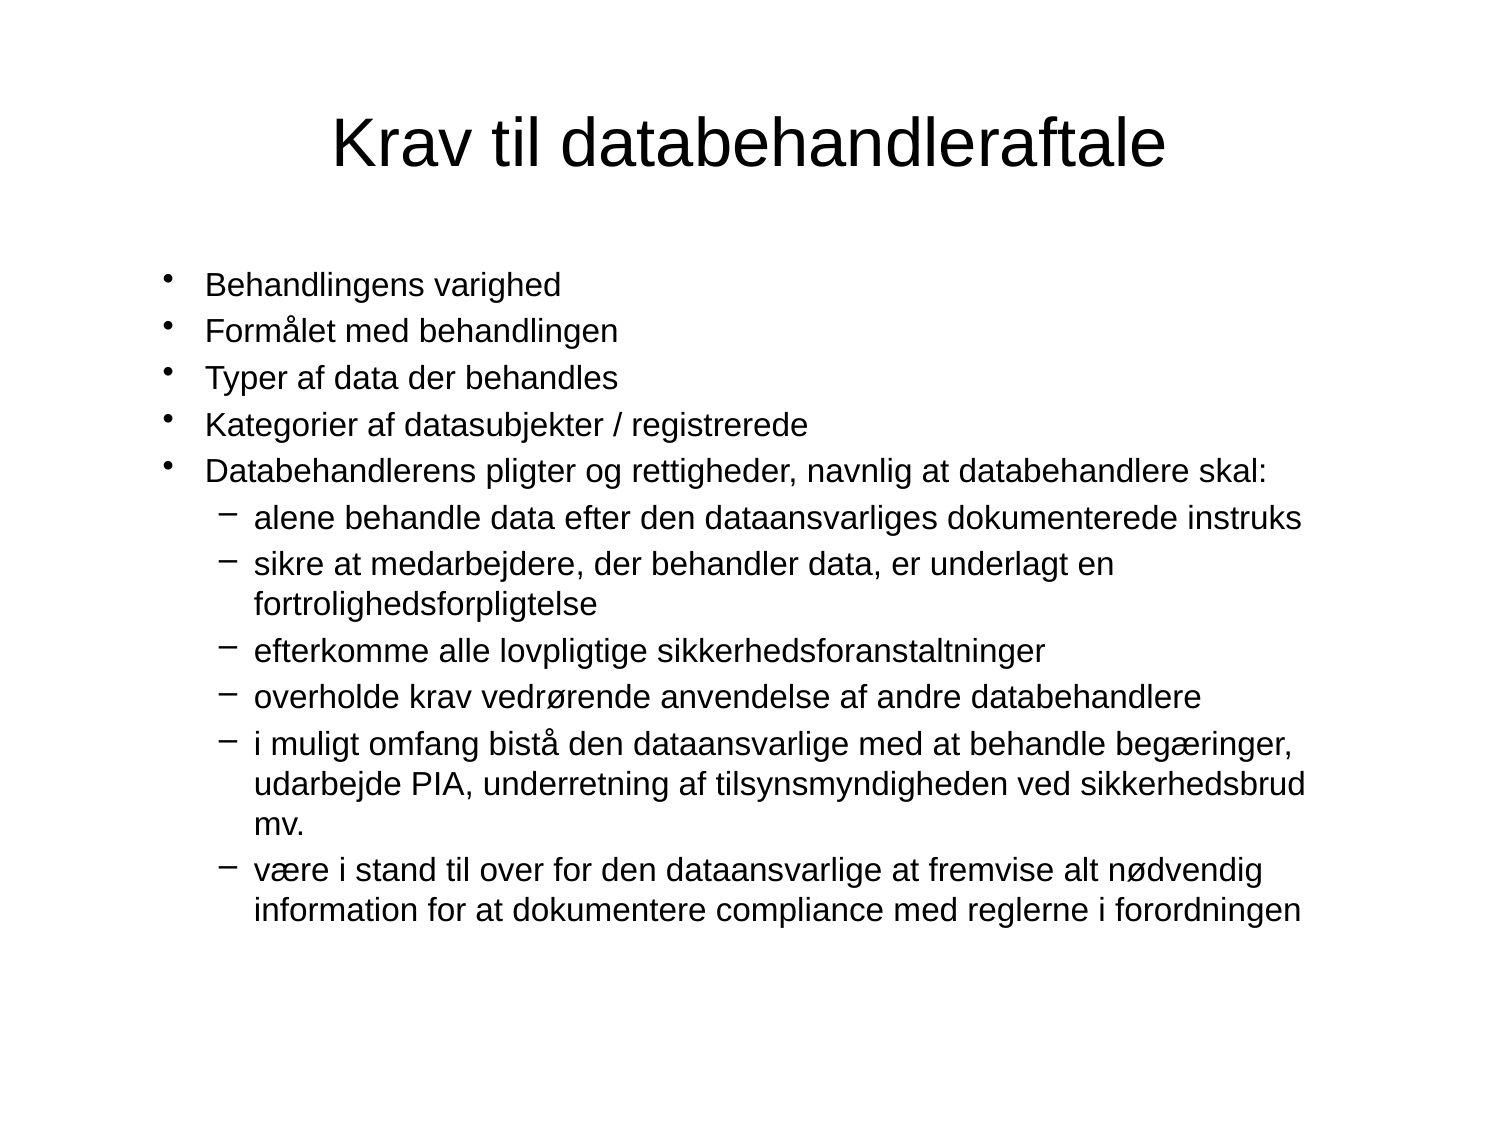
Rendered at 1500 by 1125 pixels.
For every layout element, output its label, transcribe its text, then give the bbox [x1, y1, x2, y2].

list Behandlingens varighed Formålet med behandlingen Typer af data der behandles Kategorier af datasubjekter / registrerede Databehandlerens pligter og rettigheder, navnlig at databehandlere skal: alene behandle data efter den dataansvarliges dokumenterede instruks sikre at medarbejdere, der behandler data, er underlagt en fortrolighedsforpligtelse efterkomme alle lovpligtige sikkerhedsforanstaltninger overholde krav vedrørende anvendelse af andre databehandlere i muligt omfang bistå den dataansvarlige med at behandle begæringer, udarbejde PIA, underretning af tilsynsmyndigheden ved sikkerhedsbrud mv. være i stand til over for den dataansvarlige at fremvise alt nødvendig information for at dokumentere compliance med reglerne i forordningen [147, 255, 1341, 988]
title Krav til databehandleraftale [75, 45, 1425, 233]
